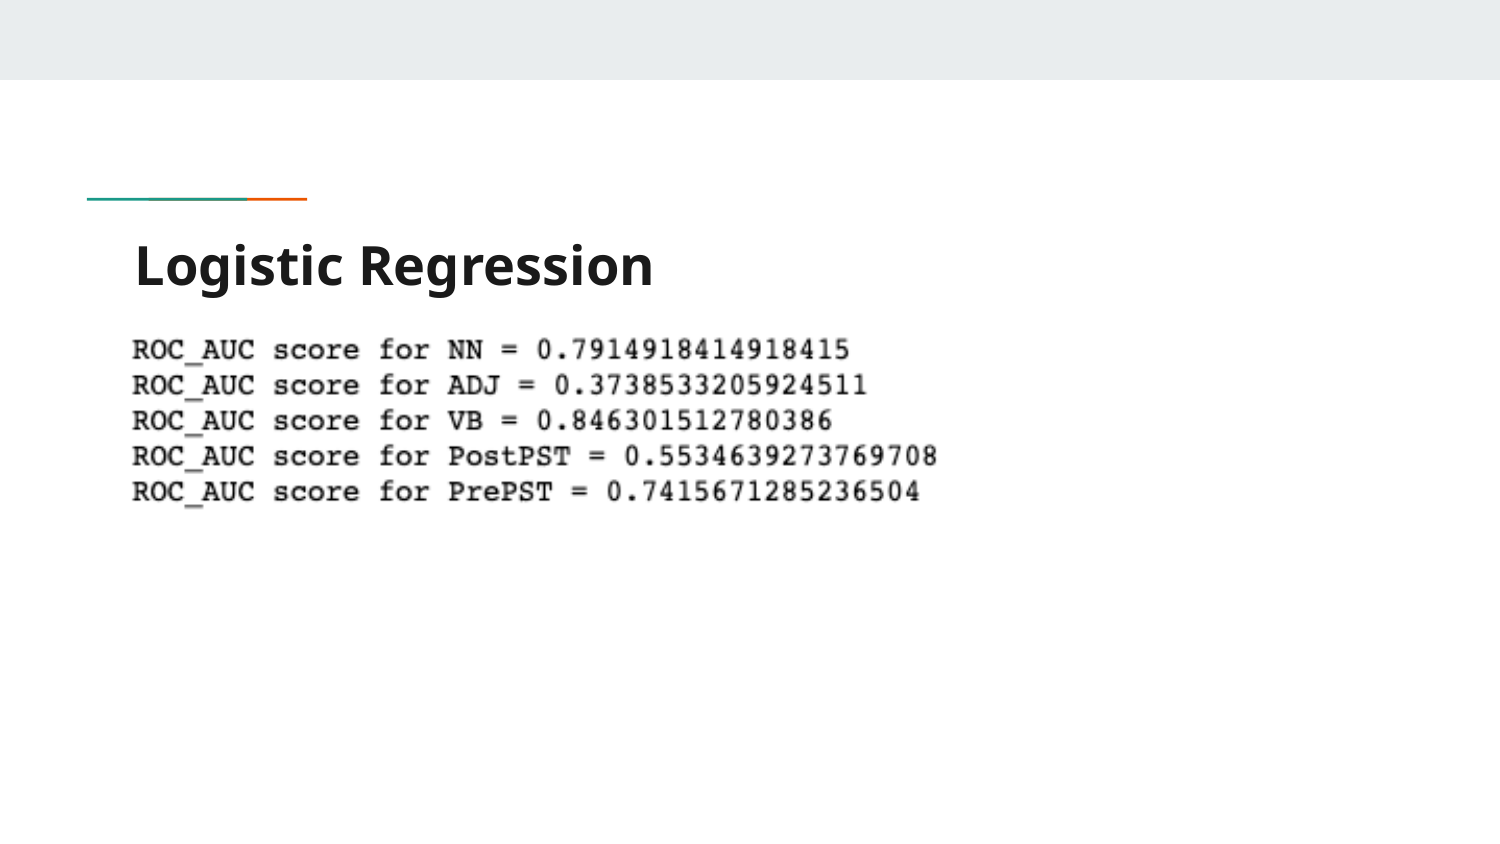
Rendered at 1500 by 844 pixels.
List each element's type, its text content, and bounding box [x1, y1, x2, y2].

title Logistic Regression [119, 216, 1381, 305]
picture [112, 327, 1051, 523]
